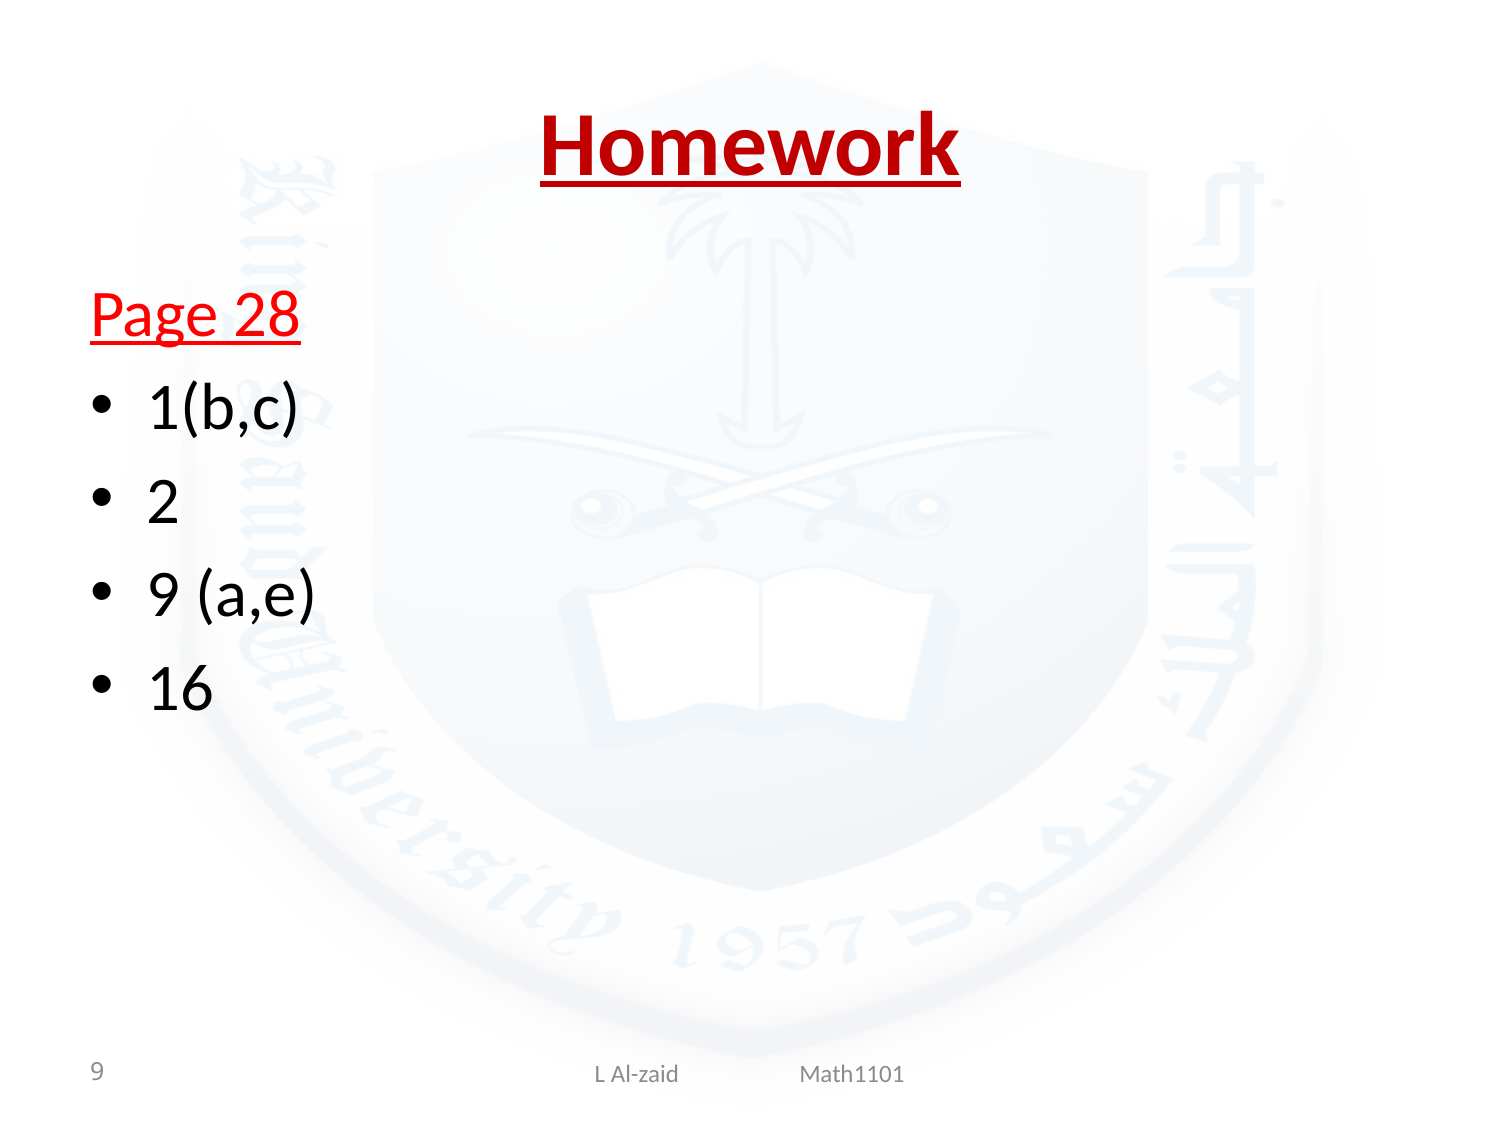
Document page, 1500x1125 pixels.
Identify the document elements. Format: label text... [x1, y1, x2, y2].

title Homework [75, 45, 1425, 233]
footer L Al-zaid Math1101 [512, 1042, 988, 1103]
slide_number 9 [75, 1042, 425, 1103]
list Page 28 1(b,c) 2 9 (a,e) 16 [75, 262, 1425, 1005]
